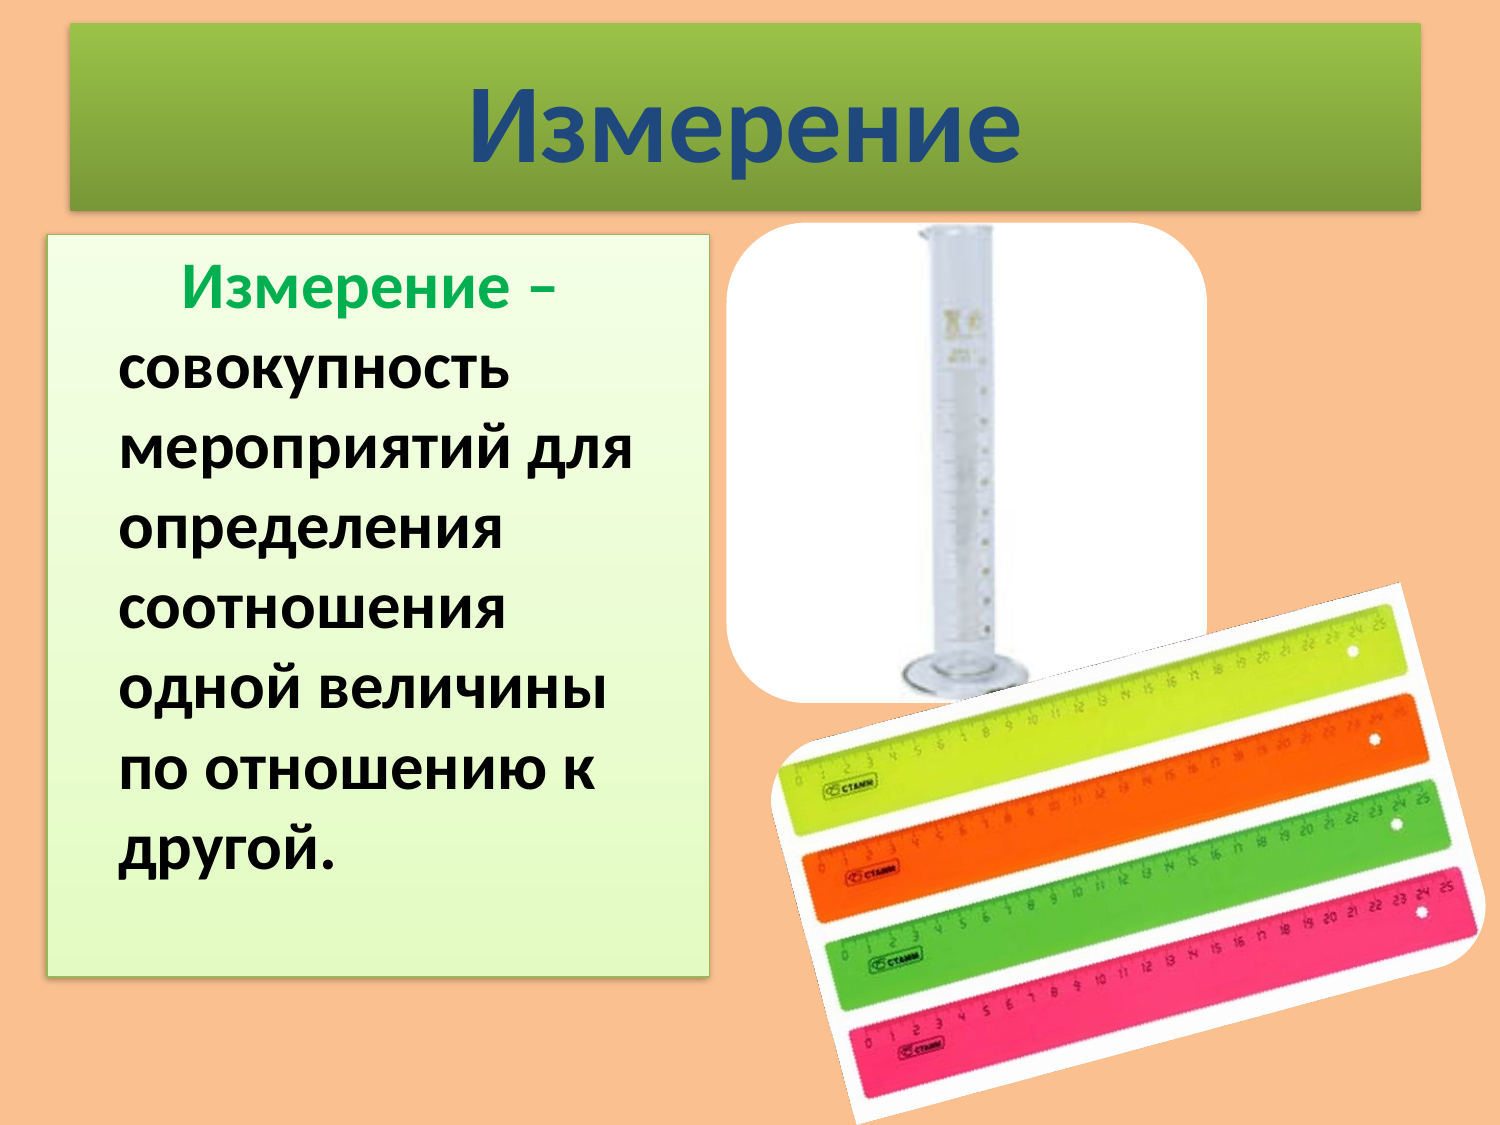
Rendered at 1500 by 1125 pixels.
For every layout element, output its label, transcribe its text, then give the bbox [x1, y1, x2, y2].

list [726, 222, 1208, 704]
picture [773, 587, 1484, 1120]
list Измерение – совокупность мероприятий для определения соотношения одной величины по отношению к другой. [46, 234, 710, 978]
title Измерение [70, 23, 1421, 211]
